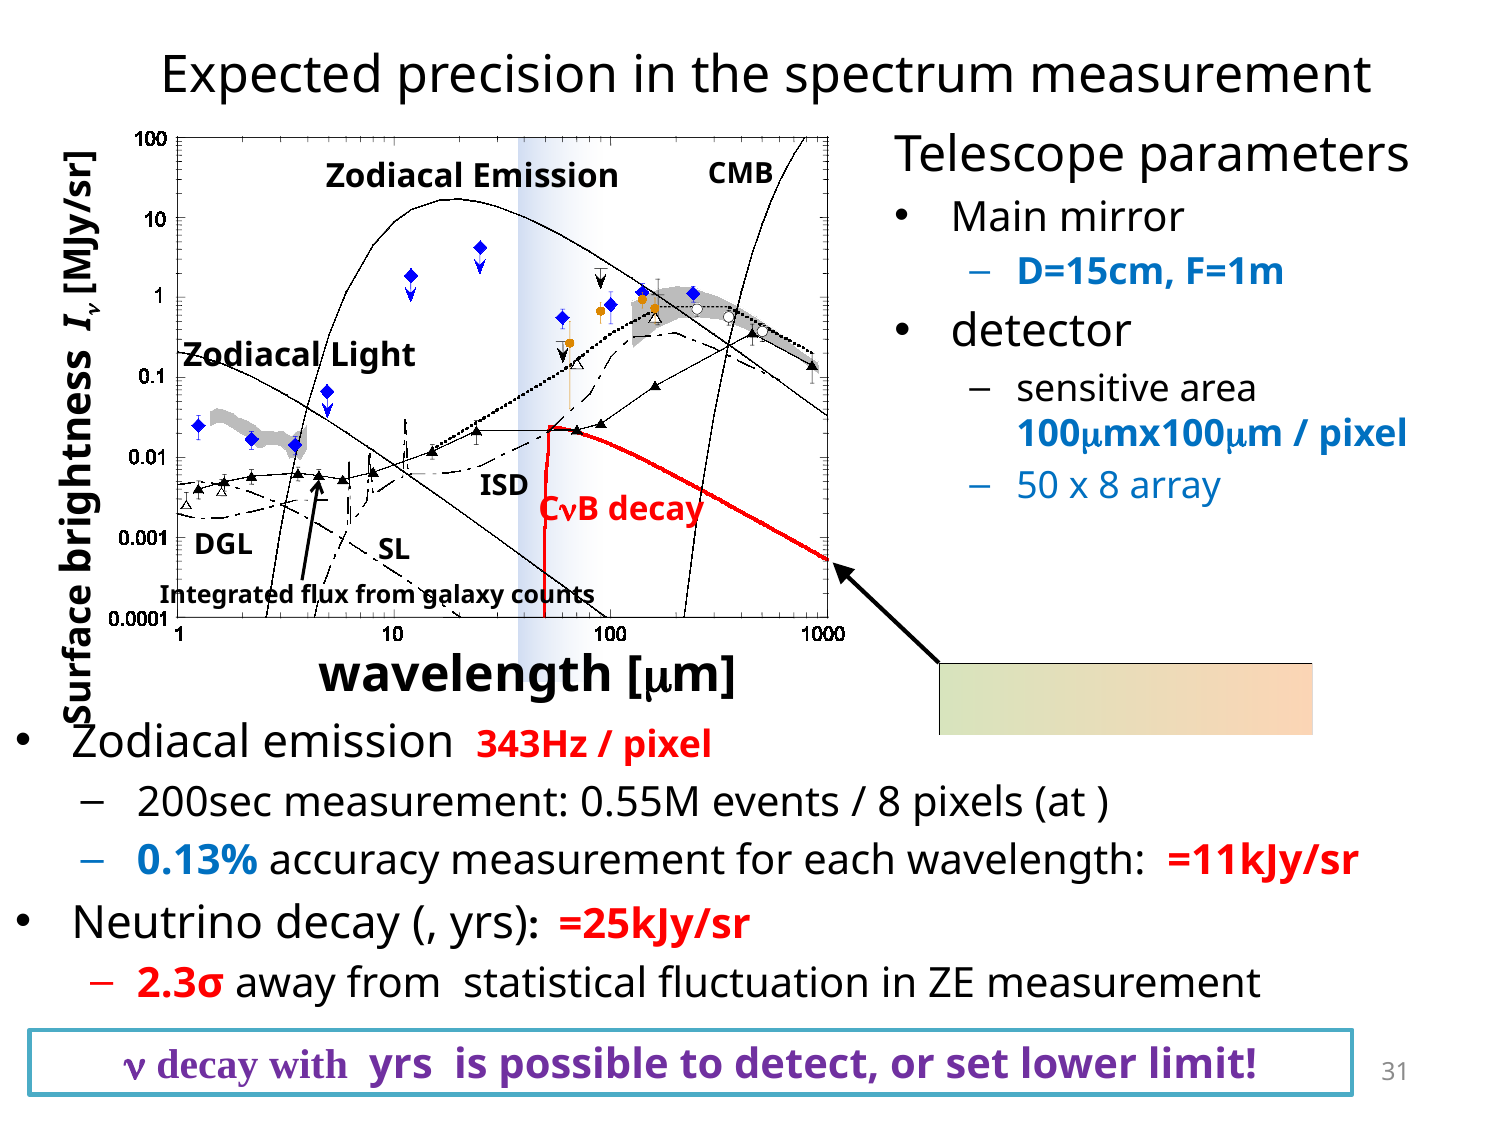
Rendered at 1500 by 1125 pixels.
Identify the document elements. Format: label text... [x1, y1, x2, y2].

title Expected precision in the spectrum measurement [64, 15, 1471, 129]
slide_number 31 [1074, 1042, 1425, 1103]
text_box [301, 479, 314, 581]
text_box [40, 130, 845, 699]
text_box [850, 567, 855, 575]
